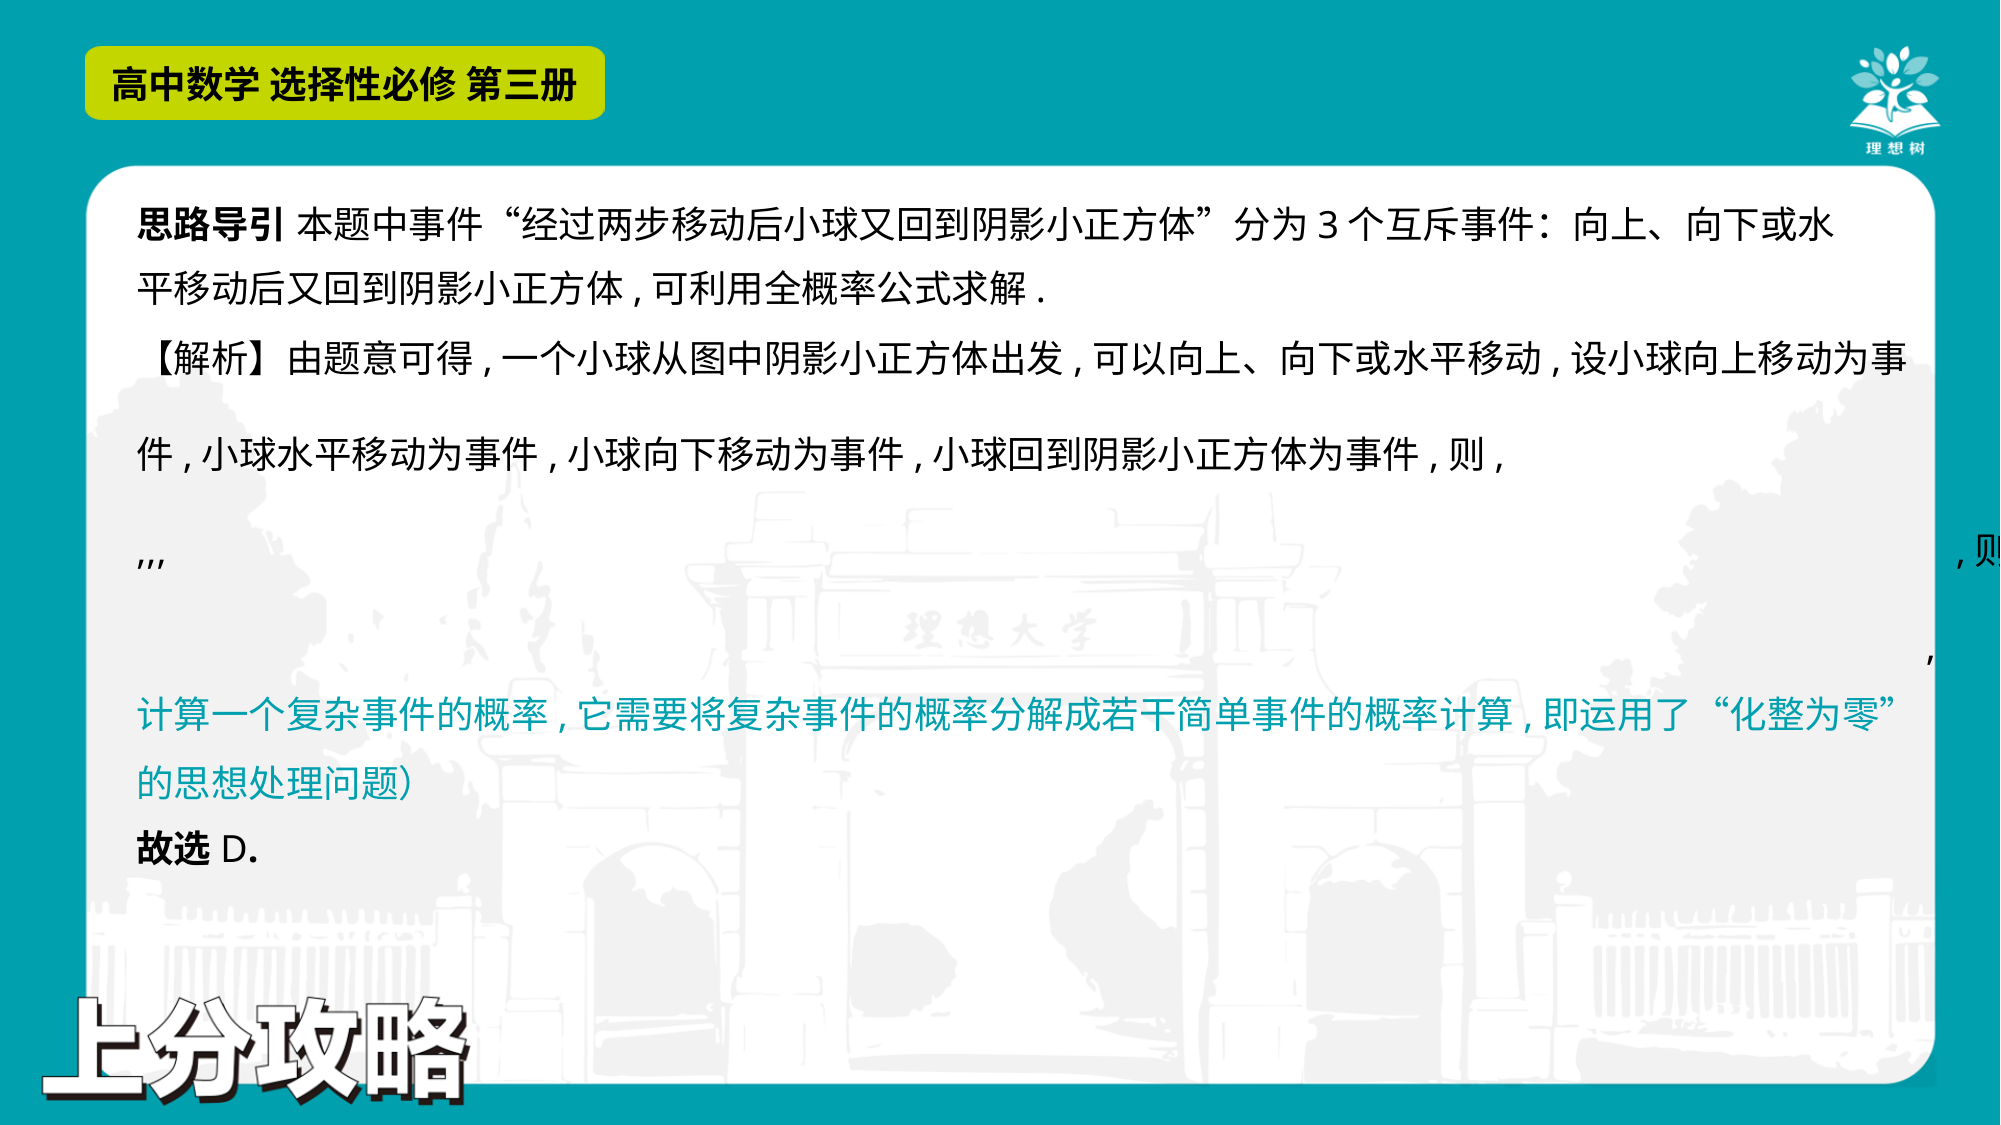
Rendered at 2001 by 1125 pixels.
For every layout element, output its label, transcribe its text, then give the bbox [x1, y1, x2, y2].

text_box 思路导引 本题中事件“经过两步移动后小球又回到阴影小正方体”分为3个互斥事件：向上、向下或水 平移动后又回到阴影小正方体,可利用全概率公式求解. [136, 177, 1865, 304]
picture [0, 0, 2000, 1125]
